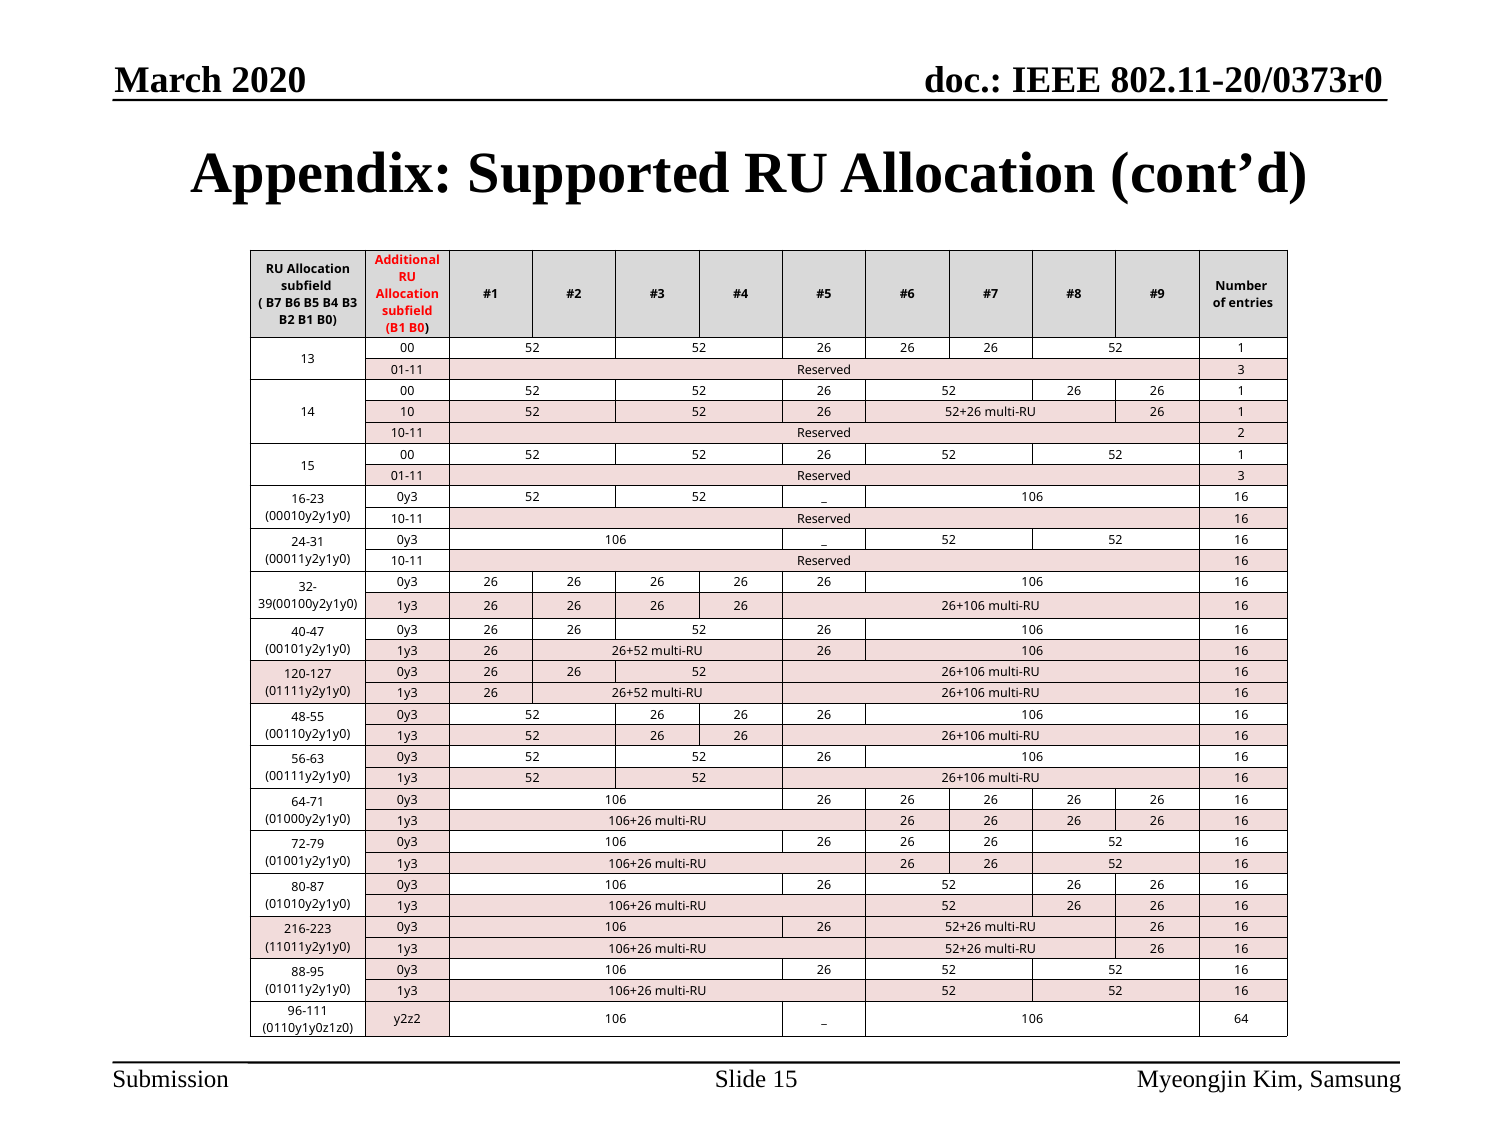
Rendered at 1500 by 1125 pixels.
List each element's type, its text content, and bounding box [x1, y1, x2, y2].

table_cell 106 [450, 1002, 782, 1036]
table_cell 26 [783, 959, 865, 979]
table_cell _ [783, 1002, 865, 1036]
table_cell 26 [700, 725, 782, 745]
table_cell 26 [450, 619, 532, 639]
table_cell 1y3 [366, 938, 449, 958]
table_cell 26 [616, 704, 699, 724]
table_cell 0y3 [366, 746, 449, 767]
table_cell 52 [616, 661, 782, 682]
table_cell 106 [866, 619, 1199, 639]
table_cell 26 [450, 593, 532, 618]
table_cell Reserved [450, 359, 1199, 379]
table_cell 106 [866, 640, 1199, 660]
table_cell 16 [1200, 529, 1287, 549]
table_cell 88-95 (01011y2y1y0) [251, 959, 365, 1001]
table_cell 01-11 [366, 465, 449, 485]
table_cell 13 [251, 338, 365, 379]
table_cell 52 [866, 895, 1032, 916]
table_cell 26 [1033, 810, 1115, 830]
table_cell 16 [1200, 619, 1287, 639]
table_cell 26 [866, 338, 949, 358]
table_cell 26 [700, 704, 782, 724]
table_cell 0y3 [366, 704, 449, 724]
table_cell 52 [1033, 853, 1199, 873]
table_cell Reserved [450, 423, 1199, 443]
table_cell 26 [866, 789, 949, 809]
table_cell 0y3 [366, 959, 449, 979]
table_cell 52 [1033, 444, 1199, 464]
table_cell 52 [1033, 959, 1199, 979]
table_cell 0y3 [366, 529, 449, 549]
table_cell 15 [251, 444, 365, 485]
table_cell 96-111 (0110y1y0z1z0) [251, 1002, 365, 1036]
table_cell 16 [1200, 661, 1287, 682]
table_cell 26 [783, 401, 865, 422]
table_cell 1y3 [366, 683, 449, 703]
table_cell 24-31 (00011y2y1y0) [251, 529, 365, 571]
table_cell 26+106 multi-RU [783, 593, 1199, 618]
table_cell 1y3 [366, 640, 449, 660]
table_cell 52 [450, 768, 615, 788]
table_cell 1y3 [366, 895, 449, 916]
table_cell 52 [616, 338, 782, 358]
table_cell 26 [866, 853, 949, 873]
table_cell 26 [783, 640, 865, 660]
table_cell 26 [783, 338, 865, 358]
table_cell 16 [1200, 895, 1287, 916]
table_cell 52 [866, 529, 1032, 549]
table_cell 52 [616, 401, 782, 422]
table_cell 26 [700, 593, 782, 618]
table_cell 52 [450, 380, 615, 400]
table_cell 0y3 [366, 572, 449, 592]
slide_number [114, 54, 309, 101]
table_header #7 [950, 251, 1032, 337]
table_cell 26 [1033, 380, 1115, 400]
table_cell 3 [1200, 359, 1287, 379]
table_cell 26 [1033, 789, 1115, 809]
table_cell 106 [450, 831, 782, 852]
table_cell 106 [450, 789, 782, 809]
table_cell 1y3 [366, 810, 449, 830]
table_cell 10-11 [366, 550, 449, 571]
table_cell 10-11 [366, 508, 449, 528]
table_cell 26 [700, 572, 782, 592]
table_cell 0y3 [366, 831, 449, 852]
table_cell 120-127 (01111y2y1y0) [251, 661, 365, 703]
table_cell 1y3 [366, 593, 449, 618]
table_cell 26 [533, 572, 615, 592]
table_cell 52+26 multi-RU [866, 917, 1115, 937]
table_cell 52 [450, 486, 615, 507]
table_cell 26 [1033, 874, 1115, 894]
table_cell 106+26 multi-RU [450, 895, 865, 916]
table_cell 1y3 [366, 853, 449, 873]
table_cell 216-223 (11011y2y1y0) [251, 917, 365, 958]
table_cell 26 [1116, 810, 1199, 830]
table_cell 52 [1033, 831, 1199, 852]
table_cell 01-11 [366, 359, 449, 379]
table_cell 26 [450, 640, 532, 660]
footer Myeongjin Kim, Samsung [1130, 1061, 1402, 1093]
table_cell 64 [1200, 1002, 1287, 1036]
table_cell 106 [450, 874, 782, 894]
table_header #1 [450, 251, 532, 337]
table_cell 0y3 [366, 486, 449, 507]
table_cell 52 [616, 380, 782, 400]
table_cell 1y3 [366, 725, 449, 745]
table_cell 26+52 multi-RU [533, 640, 782, 660]
table_cell 106 [866, 572, 1199, 592]
slide_number Slide 15 [712, 1061, 800, 1093]
table_cell 26 [783, 619, 865, 639]
table_cell 52+26 multi-RU [866, 938, 1115, 958]
table_cell 10 [366, 401, 449, 422]
table_header Additional RU Allocation subfield (B1 B0) [366, 251, 449, 337]
table_header #3 [616, 251, 699, 337]
table_cell 16 [1200, 640, 1287, 660]
table_cell 32-39(00100y2y1y0) [251, 572, 365, 618]
table_cell 52 [866, 874, 1032, 894]
table_cell y2z2 [366, 1002, 449, 1036]
table_cell 106 [866, 1002, 1199, 1036]
table_cell 16-23 (00010y2y1y0) [251, 486, 365, 528]
table_header #6 [866, 251, 949, 337]
table_cell 26 [783, 572, 865, 592]
table_cell 52 [616, 486, 782, 507]
table_cell 26 [450, 661, 532, 682]
table_header #4 [700, 251, 782, 337]
table_cell 106 [866, 704, 1199, 724]
table_header #9 [1116, 251, 1199, 337]
table_cell 26 [783, 917, 865, 937]
table_cell 64-71 (01000y2y1y0) [251, 789, 365, 830]
table_header RU Allocation subfield ( B7 B6 B5 B4 B3 B2 B1 B0) [251, 251, 365, 337]
table_cell 2 [1200, 423, 1287, 443]
table_cell 26 [950, 831, 1032, 852]
table_cell 26 [783, 704, 865, 724]
table_cell 14 [251, 380, 365, 443]
table_cell 26 [783, 789, 865, 809]
table_cell _ [783, 486, 865, 507]
table_cell 1 [1200, 338, 1287, 358]
table_cell 52 [866, 959, 1032, 979]
table_cell 1 [1200, 401, 1287, 422]
table_cell 26 [783, 380, 865, 400]
table_cell 52 [450, 704, 615, 724]
table_cell 26 [950, 338, 1032, 358]
table_cell Reserved [450, 465, 1199, 485]
table_cell 16 [1200, 593, 1287, 618]
table_cell 26 [950, 789, 1032, 809]
table_cell 52 [450, 401, 615, 422]
table_cell 1 [1200, 444, 1287, 464]
table_cell 0y3 [366, 874, 449, 894]
table_cell 80-87 (01010y2y1y0) [251, 874, 365, 916]
table_cell 26 [616, 725, 699, 745]
table_header Number of entries [1200, 251, 1287, 337]
table_cell 16 [1200, 853, 1287, 873]
table_cell 52 [450, 338, 615, 358]
table_cell 16 [1200, 683, 1287, 703]
table_header #5 [783, 251, 865, 337]
table_cell 52 [616, 746, 782, 767]
table_cell 26 [450, 683, 532, 703]
table_cell 52 [616, 444, 782, 464]
table_cell 26 [950, 853, 1032, 873]
table_cell 26+106 multi-RU [783, 725, 1199, 745]
table_cell 16 [1200, 746, 1287, 767]
table_cell 26+106 multi-RU [783, 768, 1199, 788]
table_cell Reserved [450, 508, 1199, 528]
table_cell 16 [1200, 810, 1287, 830]
table_cell 26 [783, 874, 865, 894]
table_cell 16 [1200, 874, 1287, 894]
table_cell 00 [366, 444, 449, 464]
table_cell 106+26 multi-RU [450, 810, 865, 830]
table_cell 52 [616, 768, 782, 788]
table_cell 3 [1200, 465, 1287, 485]
table_cell 52 [866, 380, 1032, 400]
table_cell 16 [1200, 959, 1287, 979]
table_cell 16 [1200, 508, 1287, 528]
table_cell 26 [1116, 874, 1199, 894]
table_cell 106 [450, 529, 782, 549]
table_cell 106 [450, 959, 782, 979]
table_cell 0y3 [366, 789, 449, 809]
table_cell _ [783, 529, 865, 549]
table_cell 106 [866, 486, 1199, 507]
table_cell 10-11 [366, 423, 449, 443]
table_cell 26 [866, 831, 949, 852]
table_cell 1y3 [366, 980, 449, 1001]
table_cell 16 [1200, 938, 1287, 958]
table_cell 56-63 (00111y2y1y0) [251, 746, 365, 788]
table_cell 106+26 multi-RU [450, 853, 865, 873]
table_header #2 [533, 251, 615, 337]
table_cell 52 [450, 725, 615, 745]
table_cell 52+26 multi-RU [866, 401, 1115, 422]
table_cell 26 [1033, 895, 1115, 916]
table_cell 26+52 multi-RU [533, 683, 782, 703]
table_cell 0y3 [366, 661, 449, 682]
table_cell 26+106 multi-RU [783, 661, 1199, 682]
table_cell 52 [450, 746, 615, 767]
table_cell 26 [533, 593, 615, 618]
table_cell 16 [1200, 980, 1287, 1001]
table_cell 1y3 [366, 768, 449, 788]
table_cell 52 [616, 619, 782, 639]
table_cell 26 [1116, 401, 1199, 422]
table_cell 16 [1200, 725, 1287, 745]
table_cell 52 [866, 444, 1032, 464]
table_cell 16 [1200, 831, 1287, 852]
table_cell 26 [1116, 789, 1199, 809]
table_cell 26 [950, 810, 1032, 830]
table_cell 52 [1033, 529, 1199, 549]
table_cell 26 [533, 661, 615, 682]
table_cell 48-55 (00110y2y1y0) [251, 704, 365, 745]
table_cell 26 [866, 810, 949, 830]
table_cell 0y3 [366, 917, 449, 937]
table_cell 00 [366, 380, 449, 400]
table_cell 26 [783, 831, 865, 852]
table_cell 16 [1200, 768, 1287, 788]
table_cell 26 [783, 444, 865, 464]
table_cell 26+106 multi-RU [783, 683, 1199, 703]
table_cell 106+26 multi-RU [450, 938, 865, 958]
table_cell 26 [1116, 917, 1199, 937]
table_cell 26 [533, 619, 615, 639]
table_cell Reserved [450, 550, 1199, 571]
table_cell 26 [616, 572, 699, 592]
table_cell 52 [1033, 338, 1199, 358]
table_cell 26 [1116, 380, 1199, 400]
table_cell 00 [366, 338, 449, 358]
table_cell 26 [1116, 895, 1199, 916]
table_cell 40-47 (00101y2y1y0) [251, 619, 365, 660]
table_cell 1 [1200, 380, 1287, 400]
table_header #8 [1033, 251, 1115, 337]
table_cell 52 [866, 980, 1032, 1001]
table_cell 26 [1116, 938, 1199, 958]
table_cell 26 [450, 572, 532, 592]
title Appendix: Supported RU Allocation (cont’d) [112, 112, 1388, 226]
table_cell 16 [1200, 704, 1287, 724]
table_cell 16 [1200, 789, 1287, 809]
table_cell 0y3 [366, 619, 449, 639]
table_cell 106+26 multi-RU [450, 980, 865, 1001]
table_cell 52 [450, 444, 615, 464]
table_cell 26 [783, 746, 865, 767]
table_cell 72-79 (01001y2y1y0) [251, 831, 365, 873]
table_cell 26 [616, 593, 699, 618]
table_cell 16 [1200, 550, 1287, 571]
table_cell 52 [1033, 980, 1199, 1001]
table_cell 16 [1200, 572, 1287, 592]
table_cell 16 [1200, 917, 1287, 937]
table_cell 106 [866, 746, 1199, 767]
table_cell 16 [1200, 486, 1287, 507]
table_cell 106 [450, 917, 782, 937]
